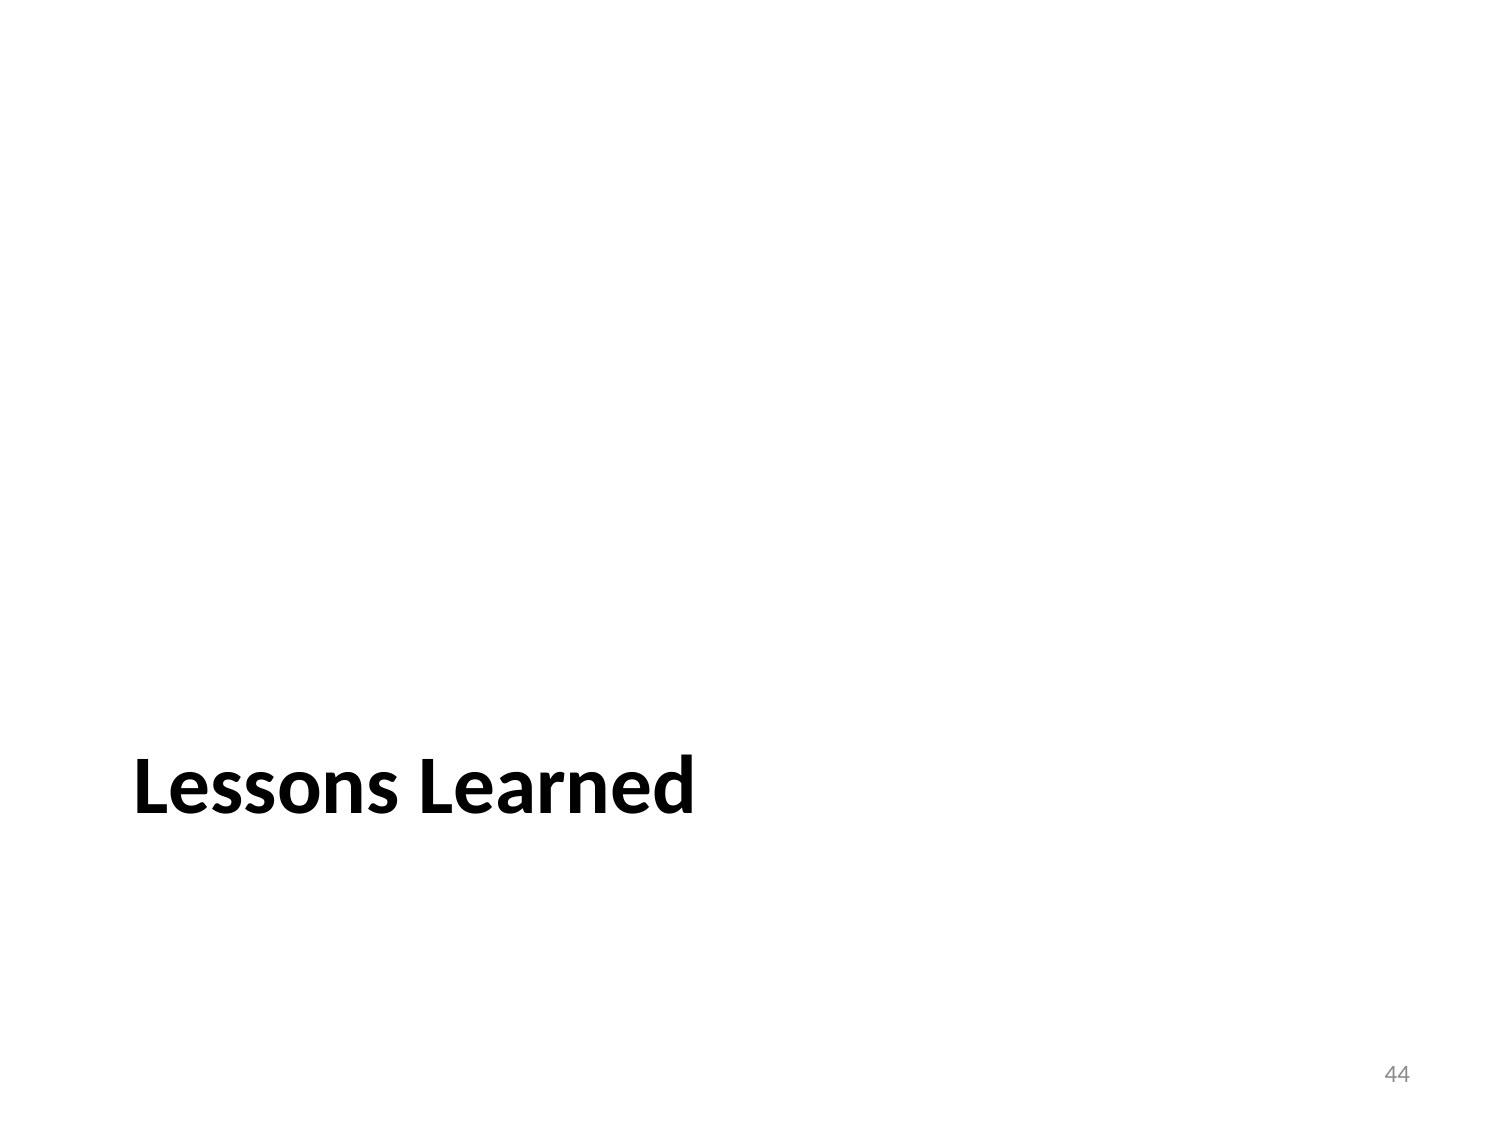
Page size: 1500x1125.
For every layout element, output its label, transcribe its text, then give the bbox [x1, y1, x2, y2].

title Lessons Learned [118, 722, 1394, 947]
slide_number 44 [1074, 1042, 1425, 1103]
